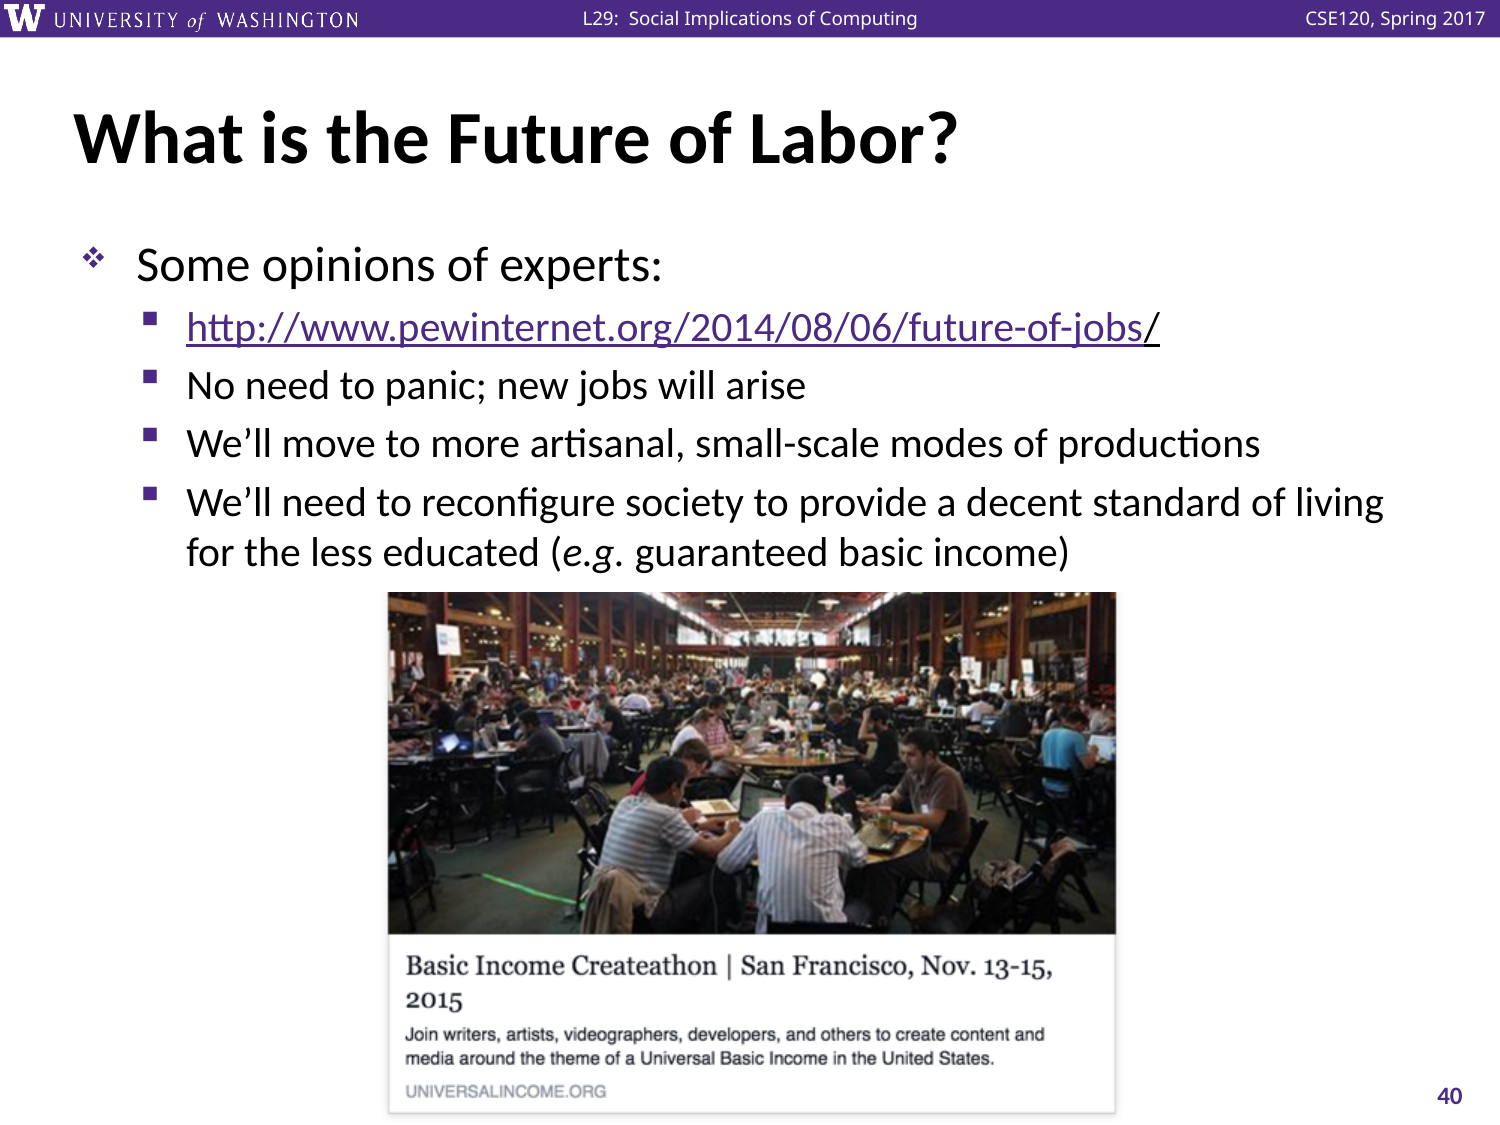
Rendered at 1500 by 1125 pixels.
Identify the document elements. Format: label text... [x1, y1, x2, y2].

picture [375, 591, 1127, 1125]
slide_number 40 [1400, 1065, 1500, 1125]
picture [4, 4, 358, 32]
title What is the Future of Labor? [58, 71, 1438, 197]
list Some opinions of experts: http://www.pewinternet.org/2014/08/06/future-of-jobs/ No need to panic; new jobs will arise We’ll move to more artisanal, small-scale modes of productions We’ll need to reconfigure society to provide a decent standard of living for the less educated (e.g. guaranteed basic income) [64, 223, 1438, 1040]
